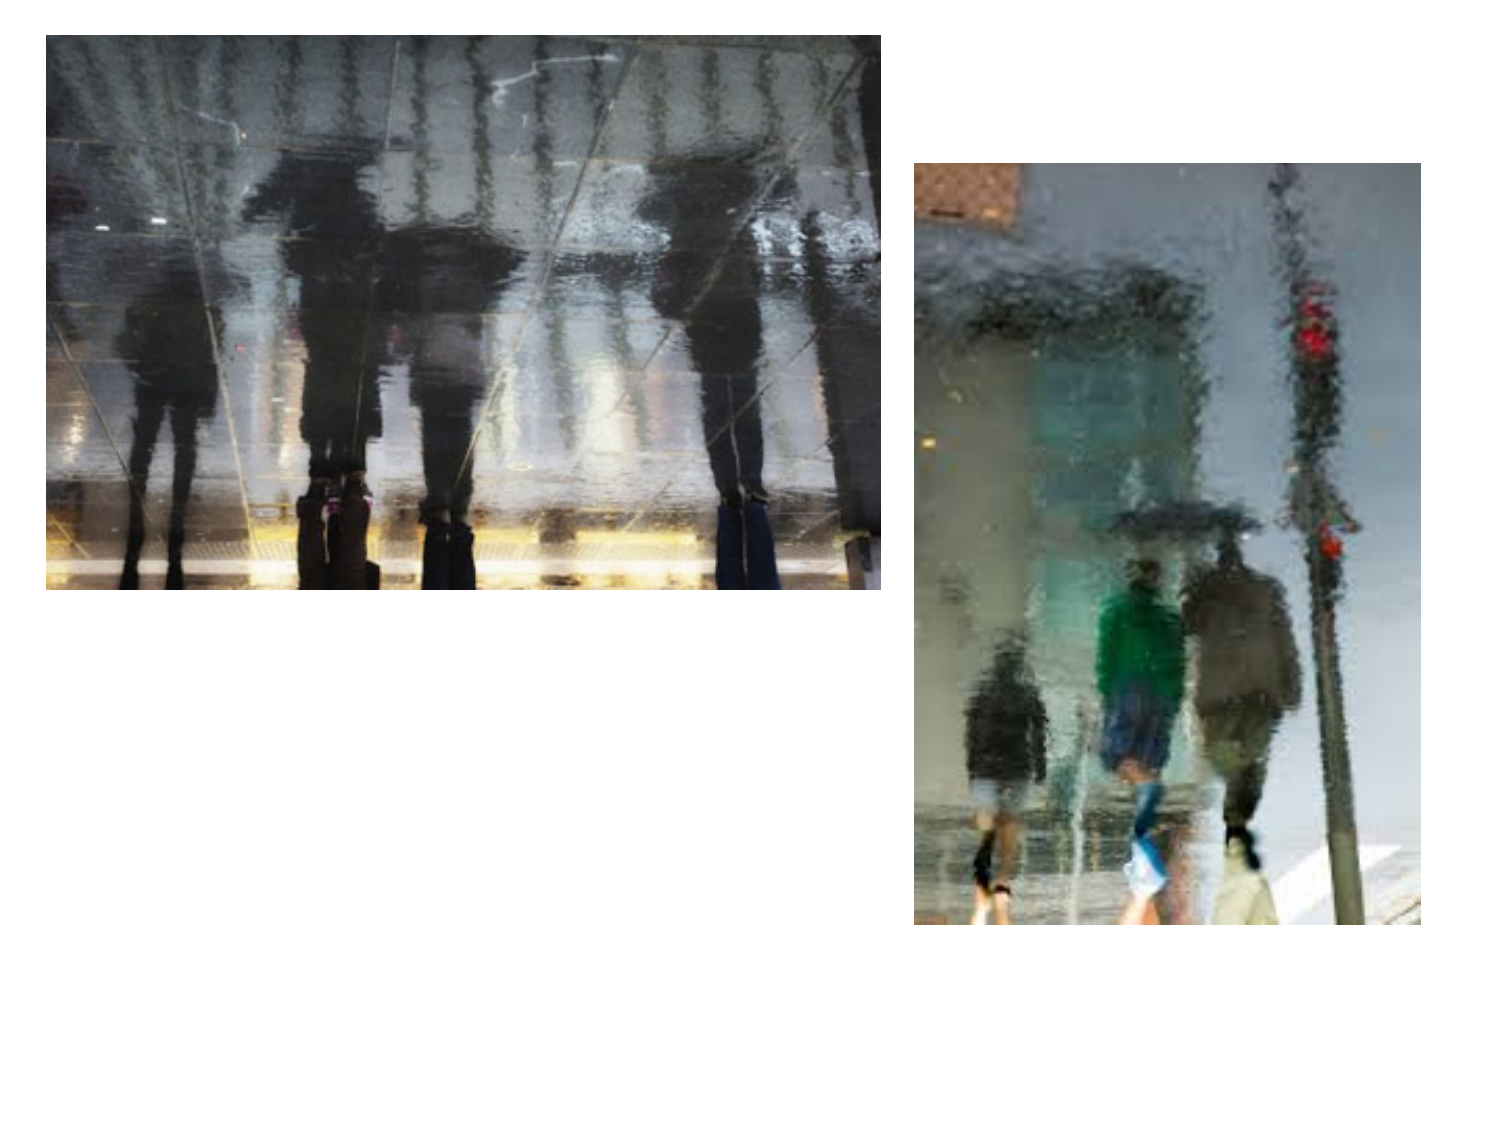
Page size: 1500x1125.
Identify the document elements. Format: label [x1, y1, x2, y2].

picture [46, 34, 881, 590]
picture [913, 163, 1421, 925]
